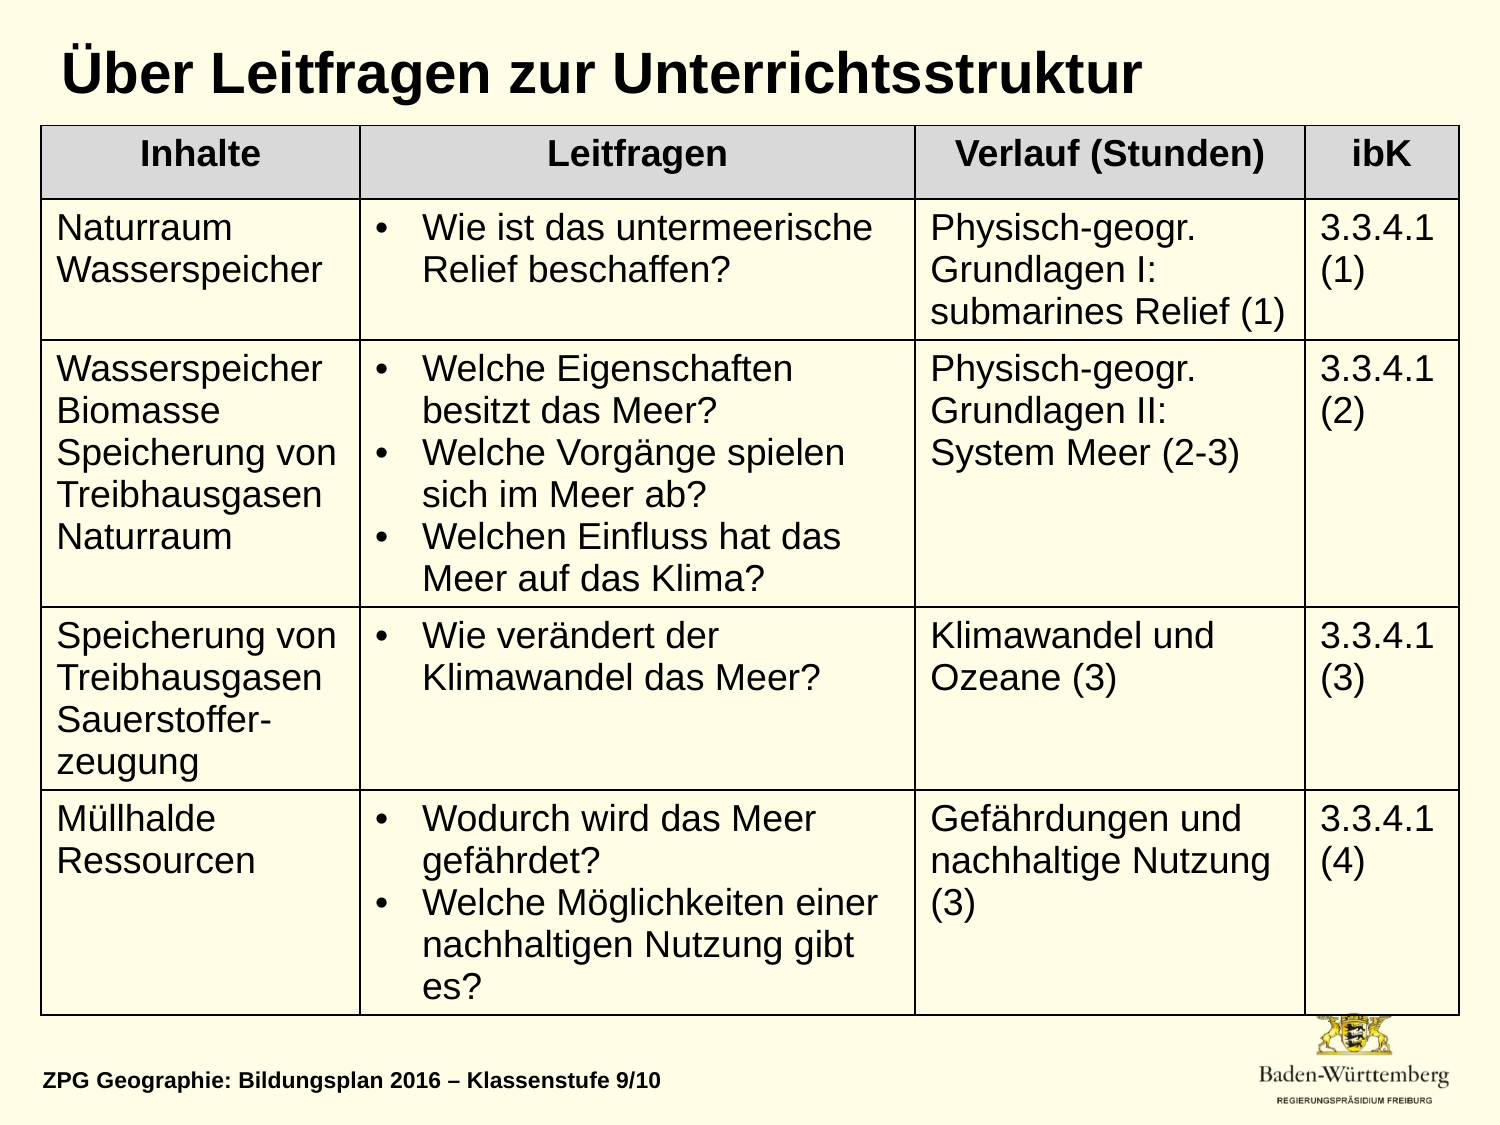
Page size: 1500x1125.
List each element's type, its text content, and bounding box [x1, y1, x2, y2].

table_header Leitfragen [361, 126, 914, 198]
text_box Über Leitfragen zur Unterrichtsstruktur [47, 27, 1160, 113]
table_cell 3.3.4.1 (4) [1306, 791, 1458, 1014]
table_cell Wie ist das untermeerische Relief beschaffen? [361, 200, 914, 339]
picture [1257, 1016, 1451, 1106]
table_cell Welche Eigenschaften besitzt das Meer? Welche Vorgänge spielen sich im Meer ab? Welchen Einfluss hat das Meer auf das Klima? [361, 341, 914, 606]
table_cell 3.3.4.1 (2) [1306, 341, 1458, 606]
table_cell Physisch-geogr. Grundlagen II: System Meer (2-3) [916, 341, 1304, 606]
table_cell Gefährdungen und nachhaltige Nutzung (3) [916, 791, 1304, 1014]
table_cell Naturraum Wasserspeicher [42, 200, 359, 339]
table_cell 3.3.4.1 (1) [1306, 200, 1458, 339]
table_header Verlauf (Stunden) [916, 126, 1304, 198]
table_cell Speicherung von Treibhausgasen Sauerstoffer-zeugung [42, 608, 359, 789]
table_cell Müllhalde Ressourcen [42, 791, 359, 1014]
table_header ibK [1306, 126, 1458, 198]
table_cell Wie verändert der Klimawandel das Meer? [361, 608, 914, 789]
table_header Inhalte [42, 126, 359, 198]
table_cell Klimawandel und Ozeane (3) [916, 608, 1304, 789]
table_cell Wasserspeicher Biomasse Speicherung von Treibhausgasen Naturraum [42, 341, 359, 606]
table_cell Physisch-geogr. Grundlagen I: submarines Relief (1) [916, 200, 1304, 339]
table_cell Wodurch wird das Meer gefährdet? Welche Möglichkeiten einer nachhaltigen Nutzung gibt es? [361, 791, 914, 1014]
table_cell 3.3.4.1 (3) [1306, 608, 1458, 789]
